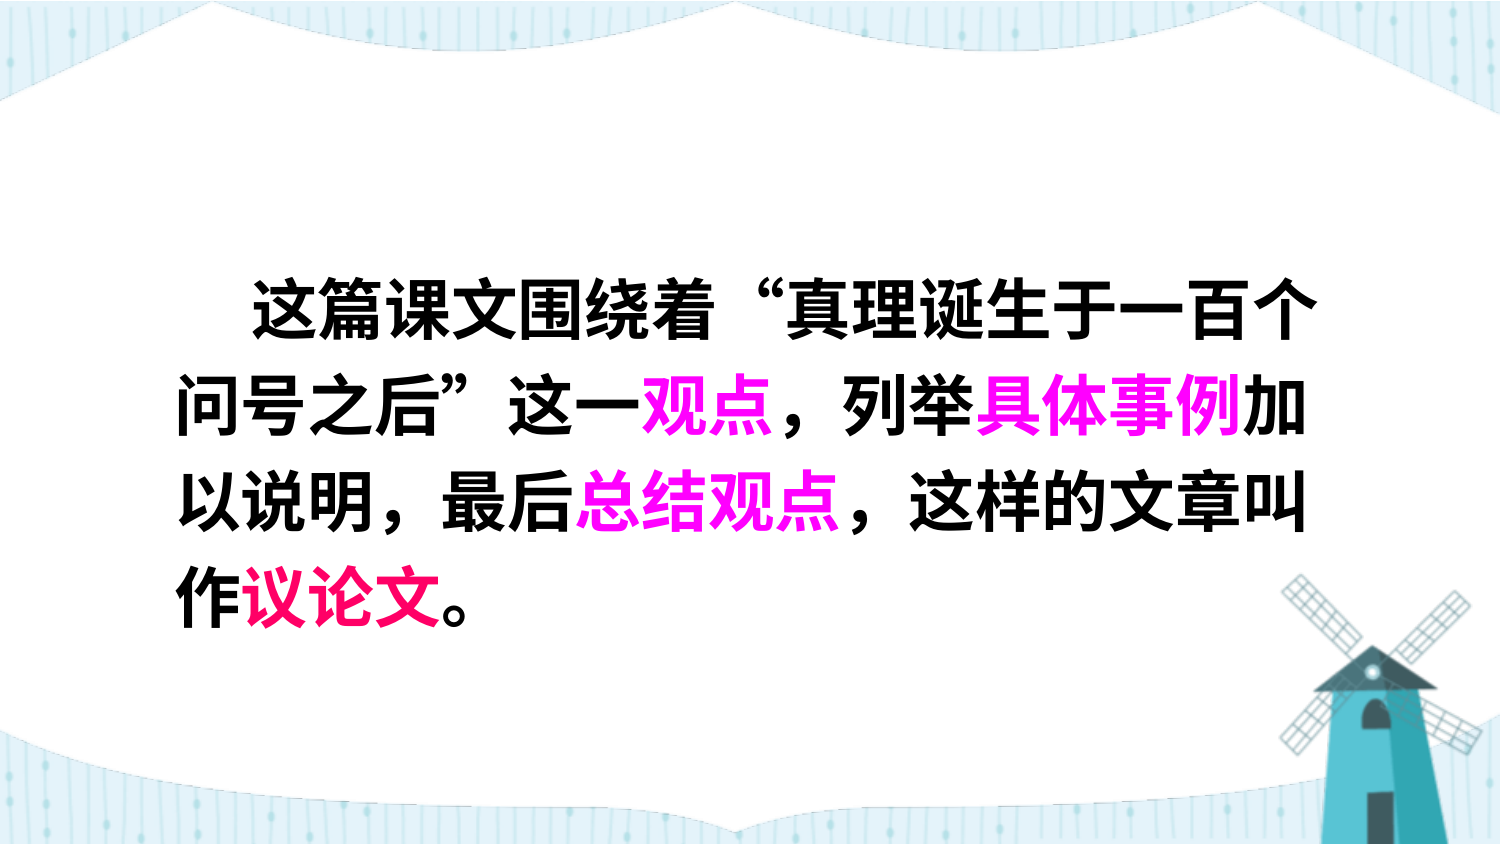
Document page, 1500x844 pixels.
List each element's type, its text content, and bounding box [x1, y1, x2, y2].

text_box 这篇课文围绕着“真理诞生于一百个问号之后”这一观点，列举具体事例加以说明，最后总结观点，这样的文章叫作议论文。 [159, 244, 1376, 644]
picture [0, 0, 1500, 844]
